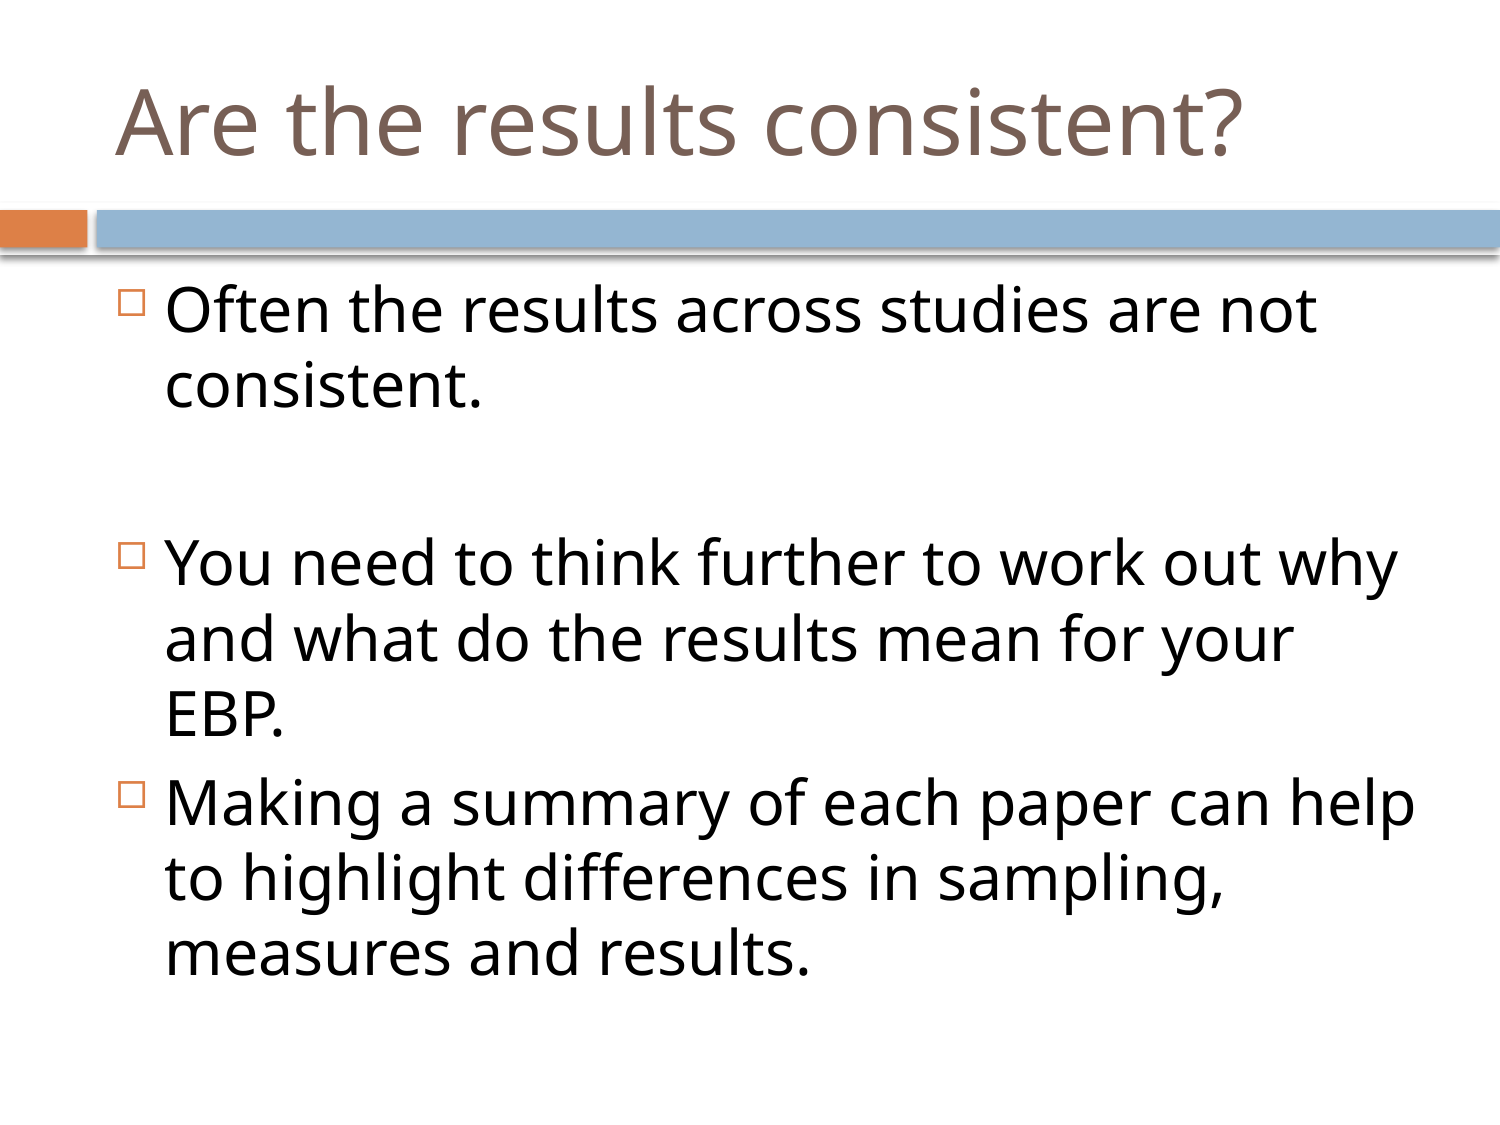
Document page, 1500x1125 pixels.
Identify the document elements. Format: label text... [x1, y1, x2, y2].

list Often the results across studies are not consistent. You need to think further to work out why and what do the results mean for your EBP. Making a summary of each paper can help to highlight differences in sampling, measures and results. [100, 262, 1438, 1000]
title Are the results consistent? [100, 37, 1438, 200]
